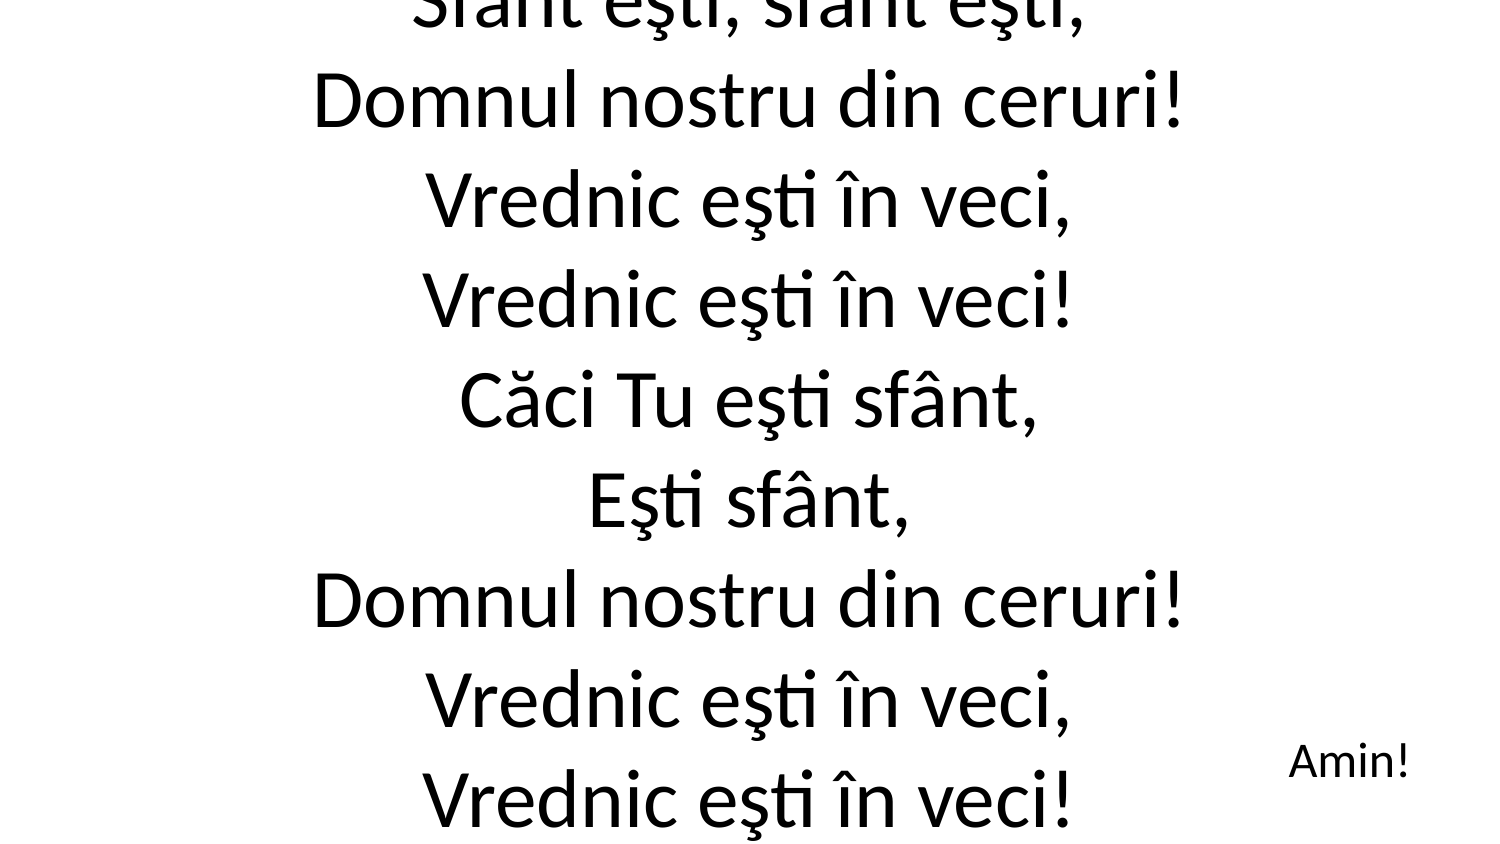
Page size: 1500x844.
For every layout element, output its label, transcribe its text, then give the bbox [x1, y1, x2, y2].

text_box Amin! [1273, 674, 1427, 795]
text_box Sfânt eşti, sfânt eşti, Domnul nostru din ceruri! Vrednic eşti în veci, Vrednic eşti în veci! Căci Tu eşti sfânt, Eşti sfânt, Domnul nostru din ceruri! Vrednic eşti în veci, Vrednic eşti în veci! Amin! [297, 0, 1203, 844]
